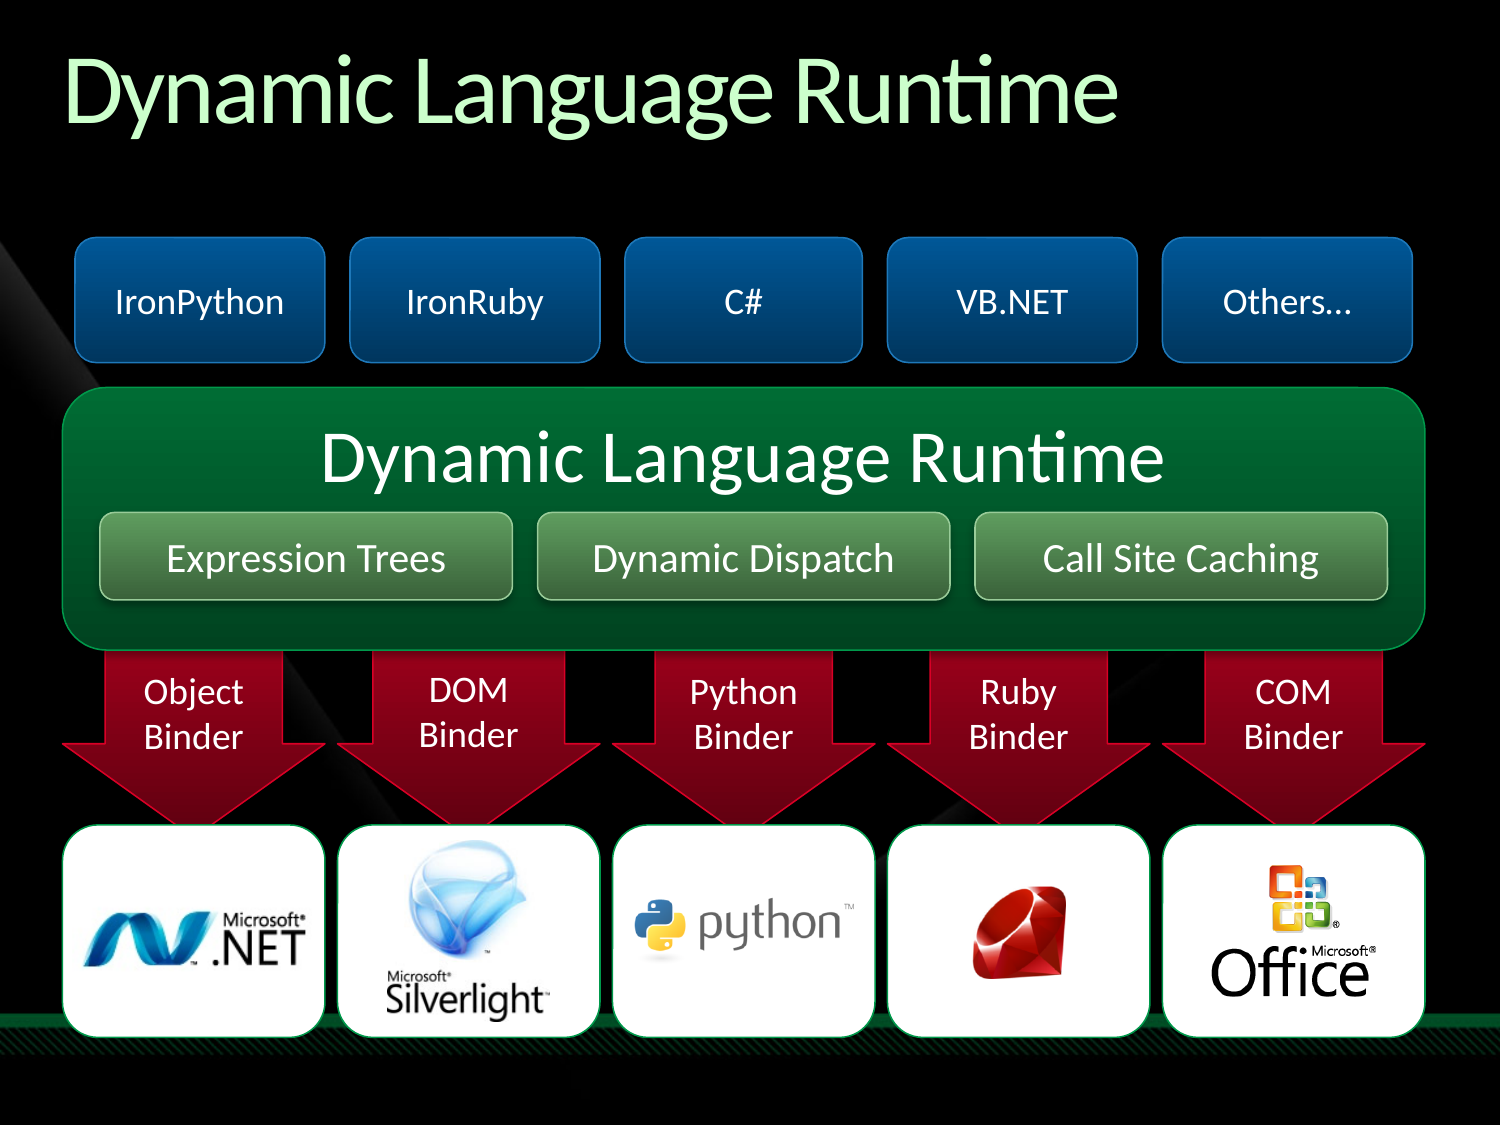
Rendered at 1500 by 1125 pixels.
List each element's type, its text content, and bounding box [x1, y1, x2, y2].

text_box Ruby Binder [886, 662, 1151, 824]
text_box C# [624, 236, 864, 364]
text_box DOM Binder [336, 662, 601, 824]
text_box Dynamic Language Runtime [61, 386, 1426, 651]
picture [0, 0, 1500, 1125]
text_box [886, 824, 1151, 1039]
text_box Python Binder [611, 662, 876, 824]
title Dynamic Language Runtime [62, 37, 1438, 147]
text_box Object Binder [61, 662, 326, 824]
text_box [61, 824, 326, 1039]
text_box Others… [1161, 236, 1414, 364]
text_box Dynamic Dispatch [536, 511, 951, 601]
text_box COM Binder [1161, 661, 1426, 824]
text_box Expression Trees [99, 511, 514, 601]
text_box [611, 824, 876, 1039]
text_box Call Site Caching [974, 511, 1389, 601]
text_box [1161, 824, 1426, 1039]
text_box IronPython [74, 236, 326, 364]
text_box VB.NET [886, 236, 1139, 364]
text_box IronRuby [349, 236, 601, 364]
text_box [336, 824, 601, 1039]
